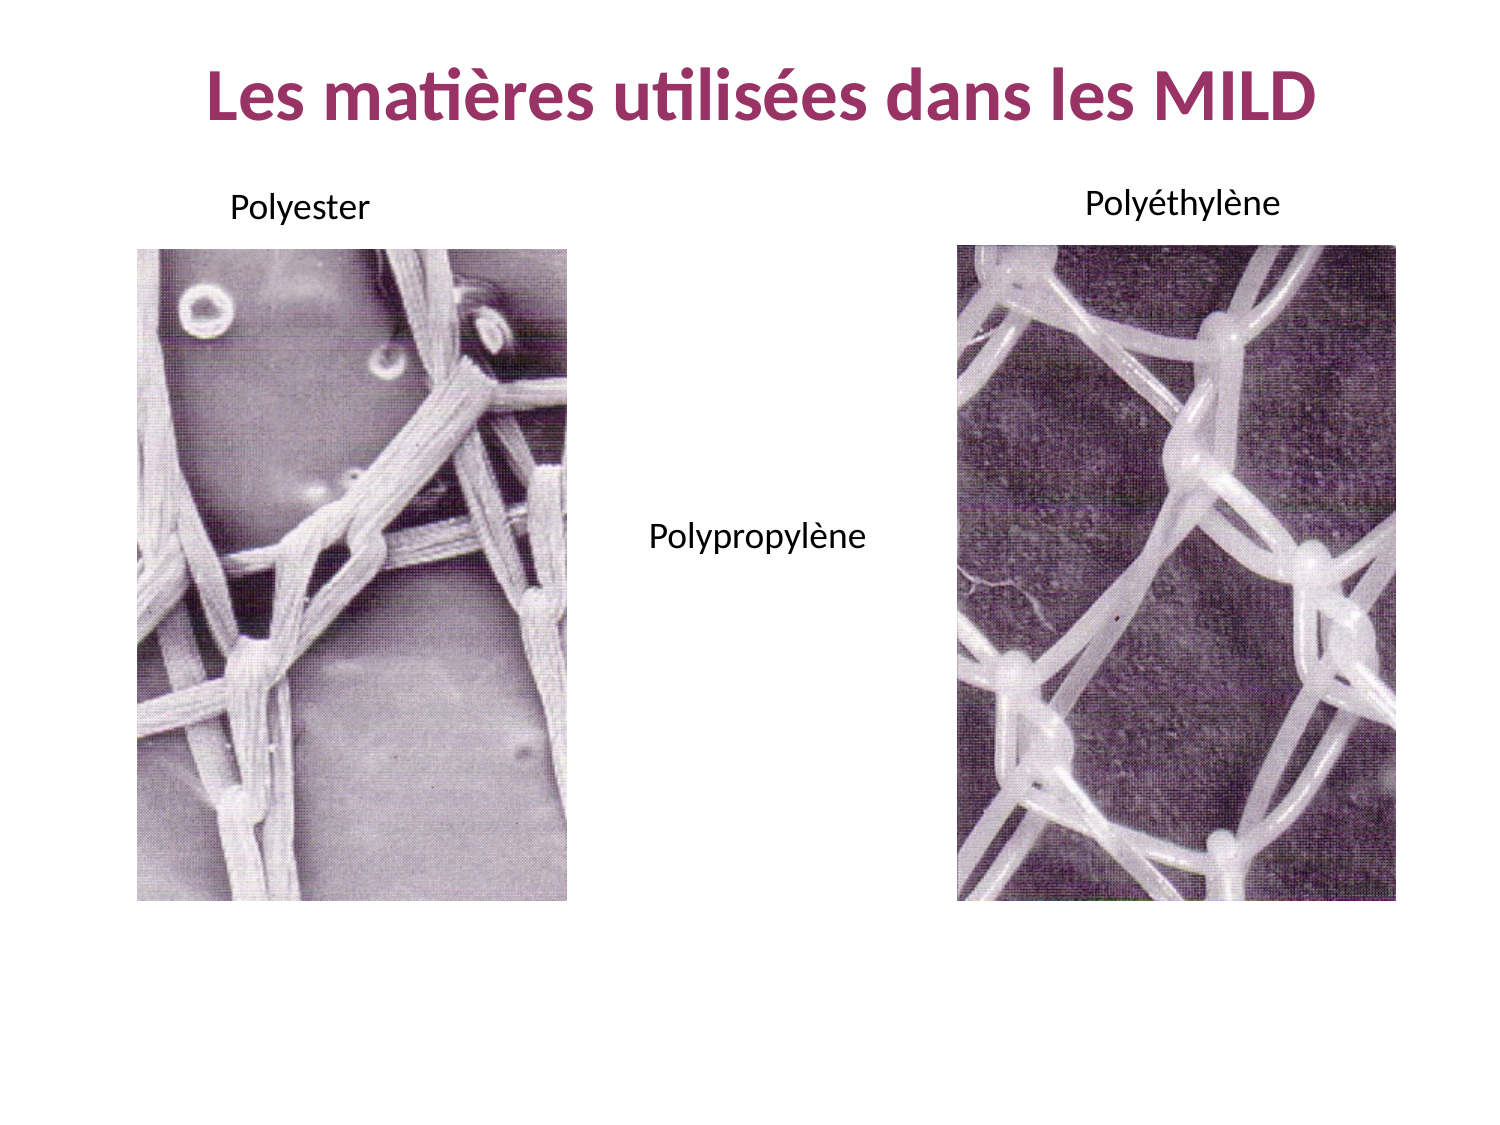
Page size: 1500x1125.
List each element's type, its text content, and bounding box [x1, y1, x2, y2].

picture [957, 245, 1397, 902]
text_box Polyester [87, 174, 513, 235]
text_box Polypropylène [571, 503, 952, 563]
text_box Polyéthylène [970, 170, 1396, 231]
picture [137, 249, 567, 902]
text_box Les matières utilisées dans les MILD [124, 37, 1400, 143]
